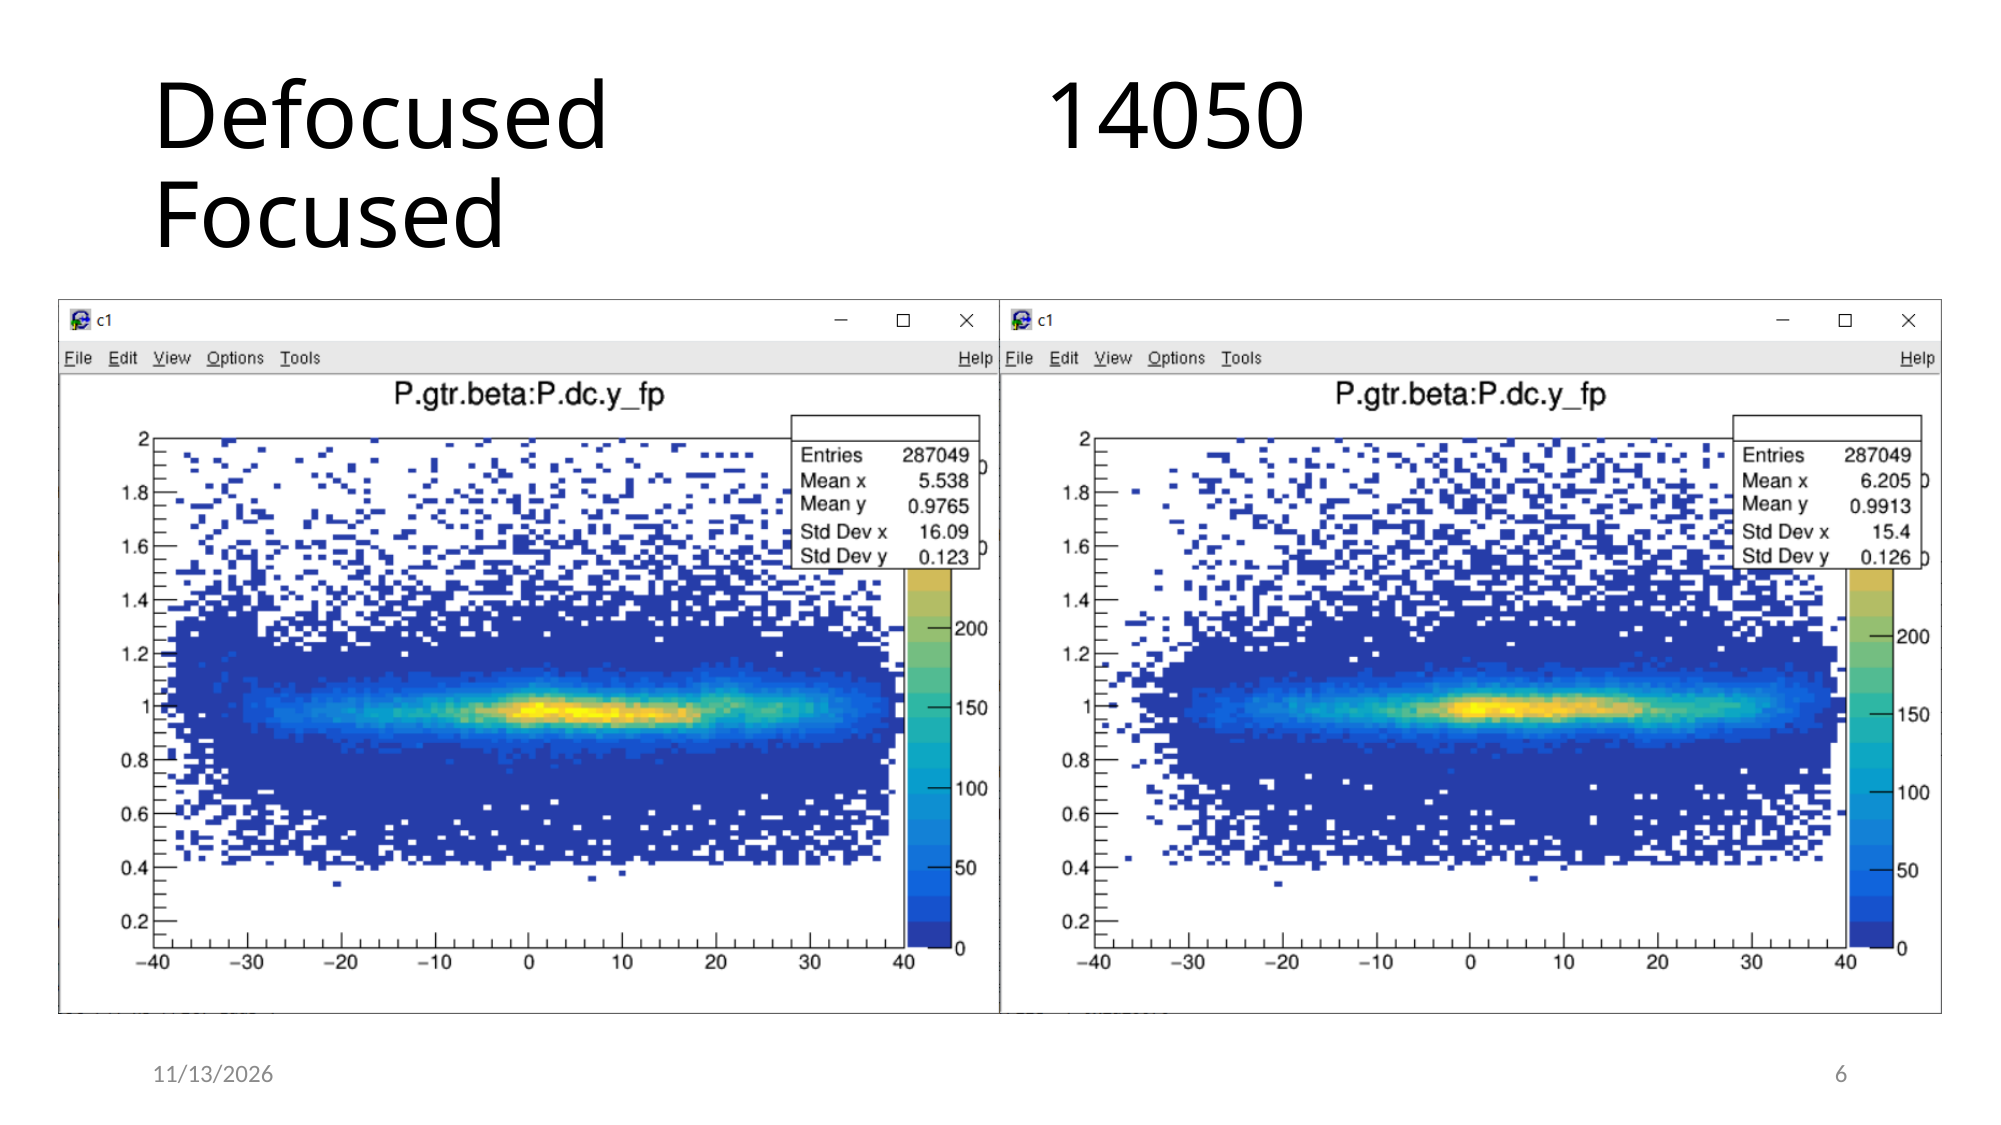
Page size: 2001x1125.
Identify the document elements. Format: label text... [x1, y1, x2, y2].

title Defocused 14050 Focused [137, 59, 1863, 278]
picture [999, 299, 1942, 1014]
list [58, 299, 999, 1014]
slide_number 6 [1412, 1042, 1863, 1103]
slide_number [137, 1042, 588, 1103]
